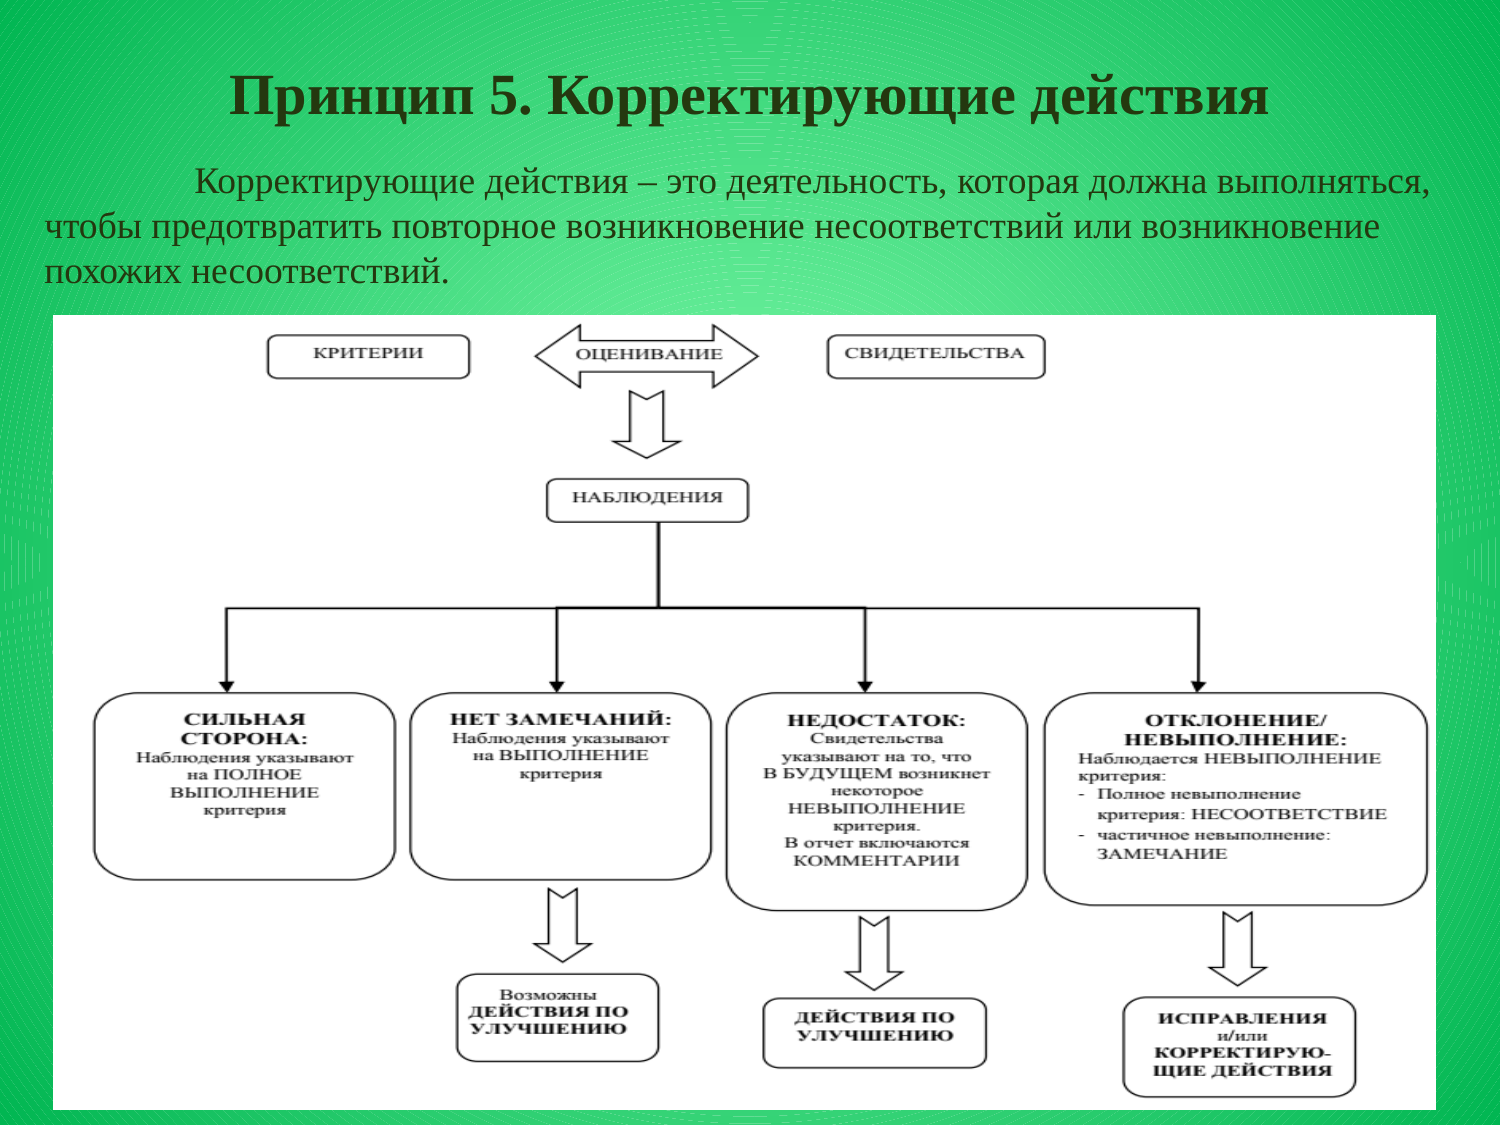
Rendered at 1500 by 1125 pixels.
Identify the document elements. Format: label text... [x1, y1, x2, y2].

list Корректирующие действия – это деятельность, которая должна выполняться, чтобы предотвратить повторное возникновение несоответствий или возникновение похожих несоответствий. [29, 149, 1459, 1005]
picture [52, 314, 1436, 1110]
title Принцип 5. Корректирующие действия [75, 45, 1425, 138]
